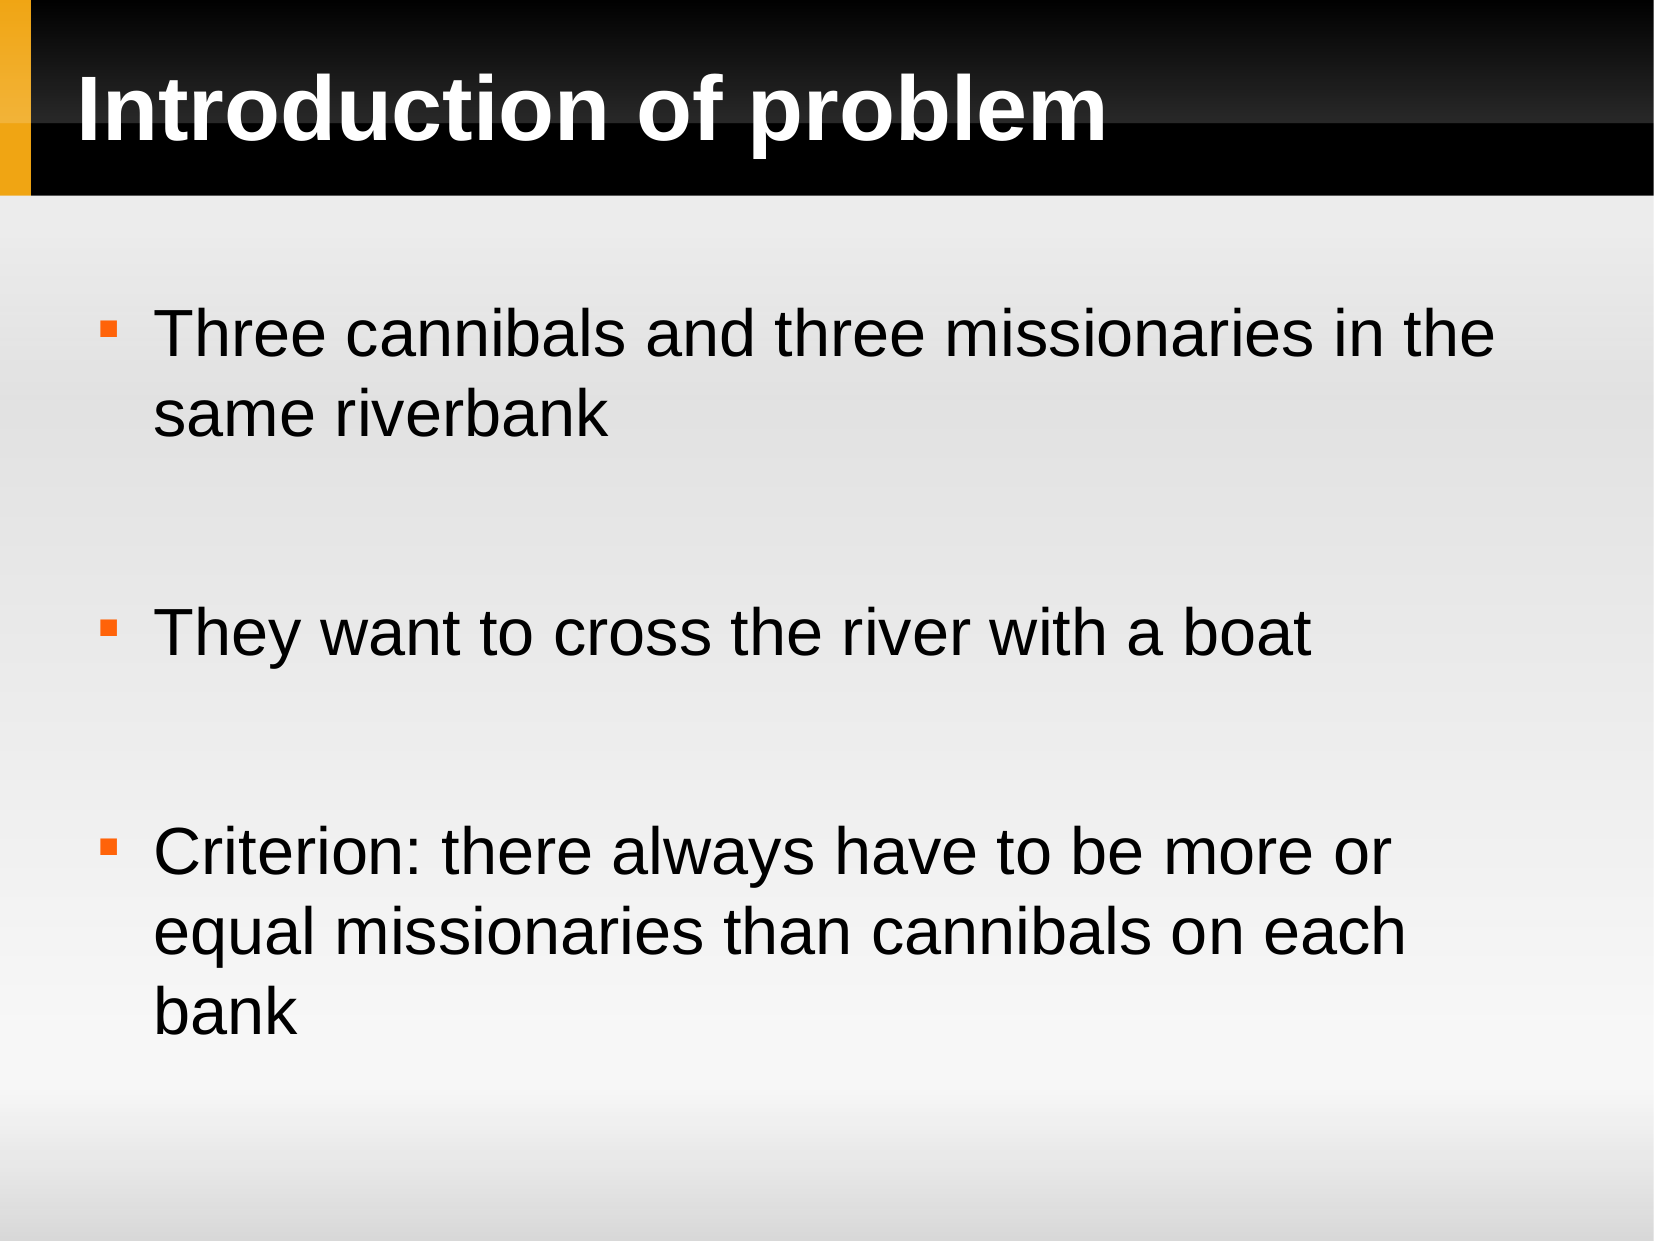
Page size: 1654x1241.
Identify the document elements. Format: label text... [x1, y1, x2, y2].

title Introduction of problem [76, 7, 1565, 200]
picture [0, 0, 1654, 1241]
list Three cannibals and three missionaries in the same riverbank They want to cross the river with a boat Criterion: there always have to be more or equal missionaries than cannibals on each bank [82, 290, 1571, 1094]
